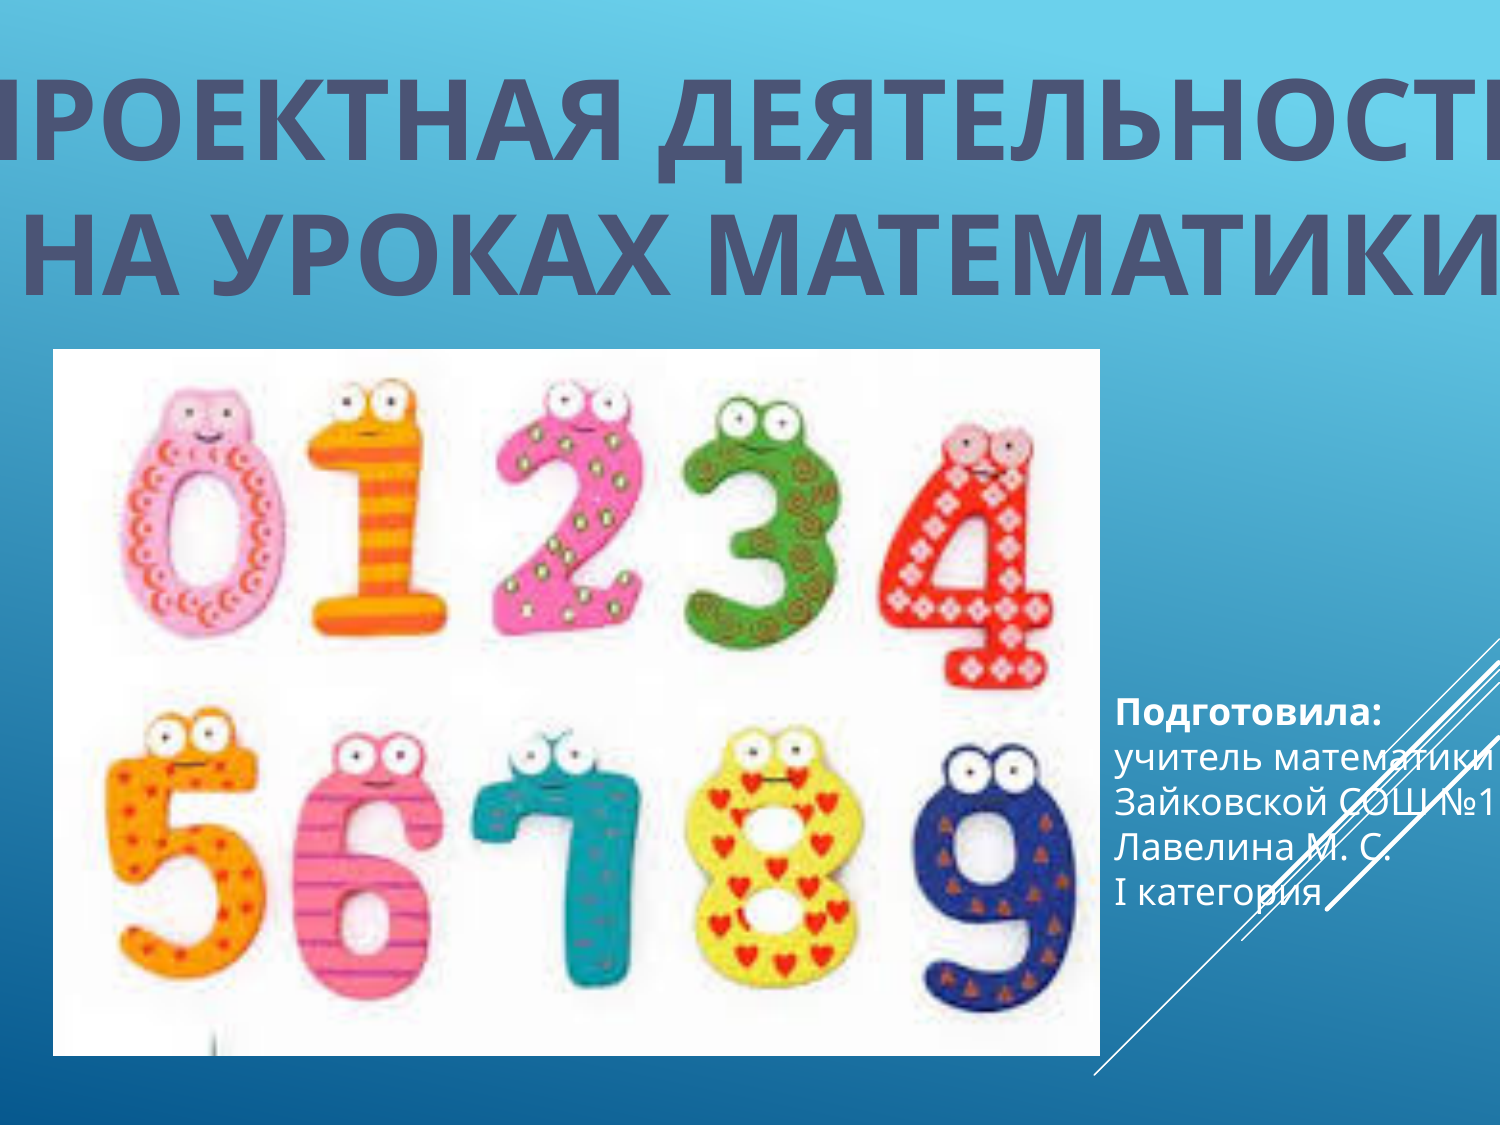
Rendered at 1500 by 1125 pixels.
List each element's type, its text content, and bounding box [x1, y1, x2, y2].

picture [52, 349, 1100, 1056]
text_box Проектная деятельность на уроках математики [0, 40, 1500, 326]
text_box Подготовила: учитель математики Зайковской СОШ №1 Лавелина М. С. I категория [1100, 680, 1500, 921]
